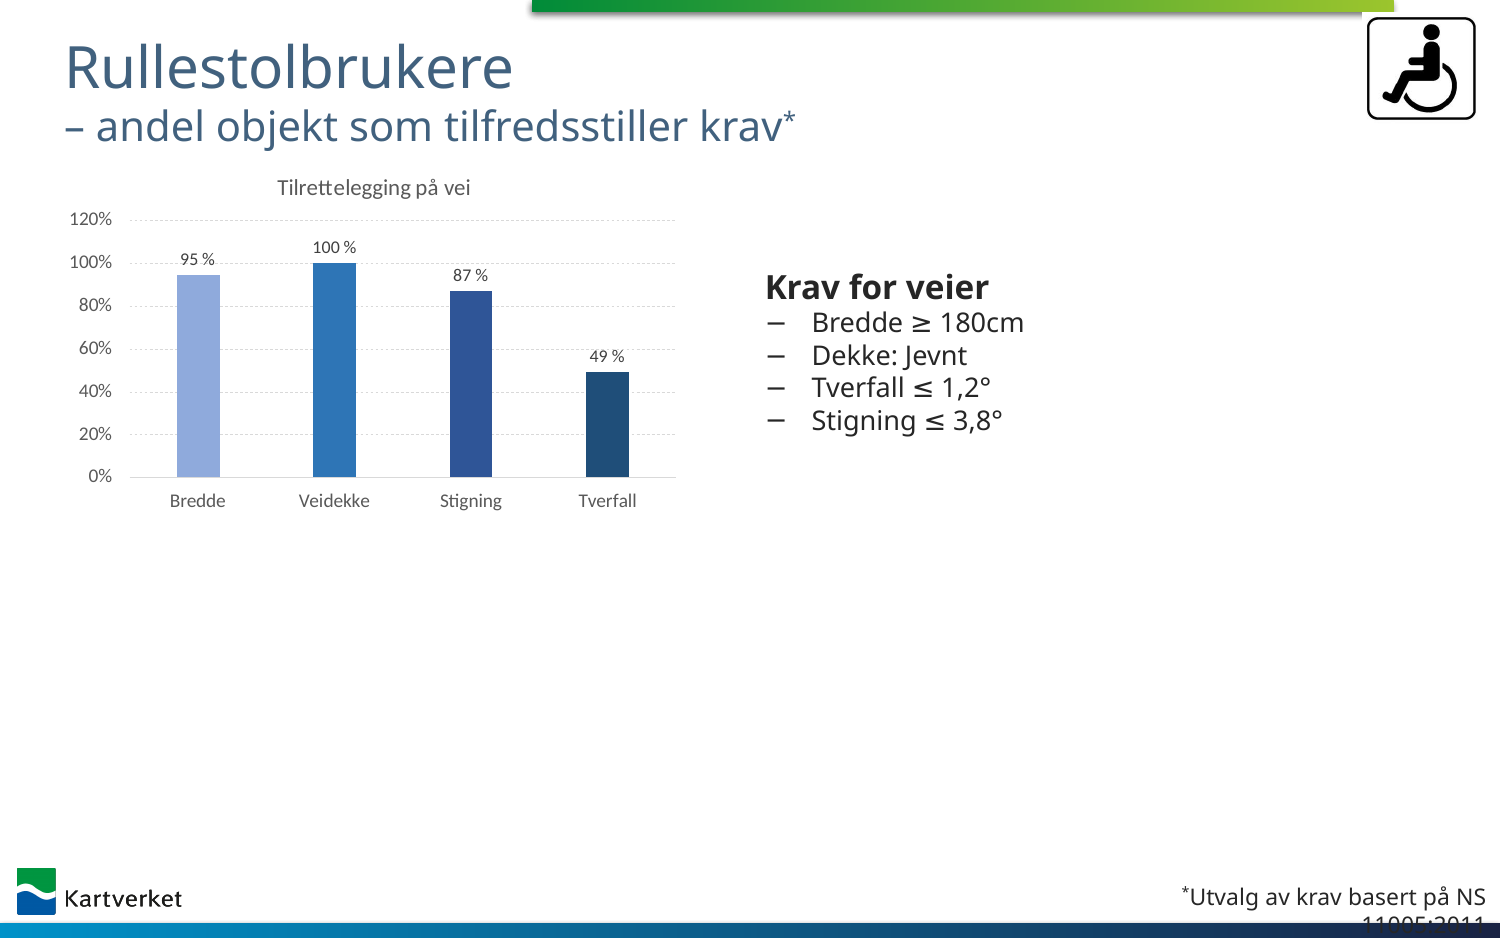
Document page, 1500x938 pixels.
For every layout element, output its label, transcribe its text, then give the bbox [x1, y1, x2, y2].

picture [1362, 12, 1481, 126]
text_box Rullestolbrukere – andel objekt som tilfredsstiller krav* [49, 25, 1431, 158]
picture [62, 166, 687, 519]
text_box *Utvalg av krav basert på NS 11005:2011 [1068, 873, 1500, 938]
text_box Krav for veier Bredde ≥ 180cm Dekke: Jevnt Tverfall ≤ 1,2° Stigning ≤ 3,8° [750, 258, 1234, 444]
